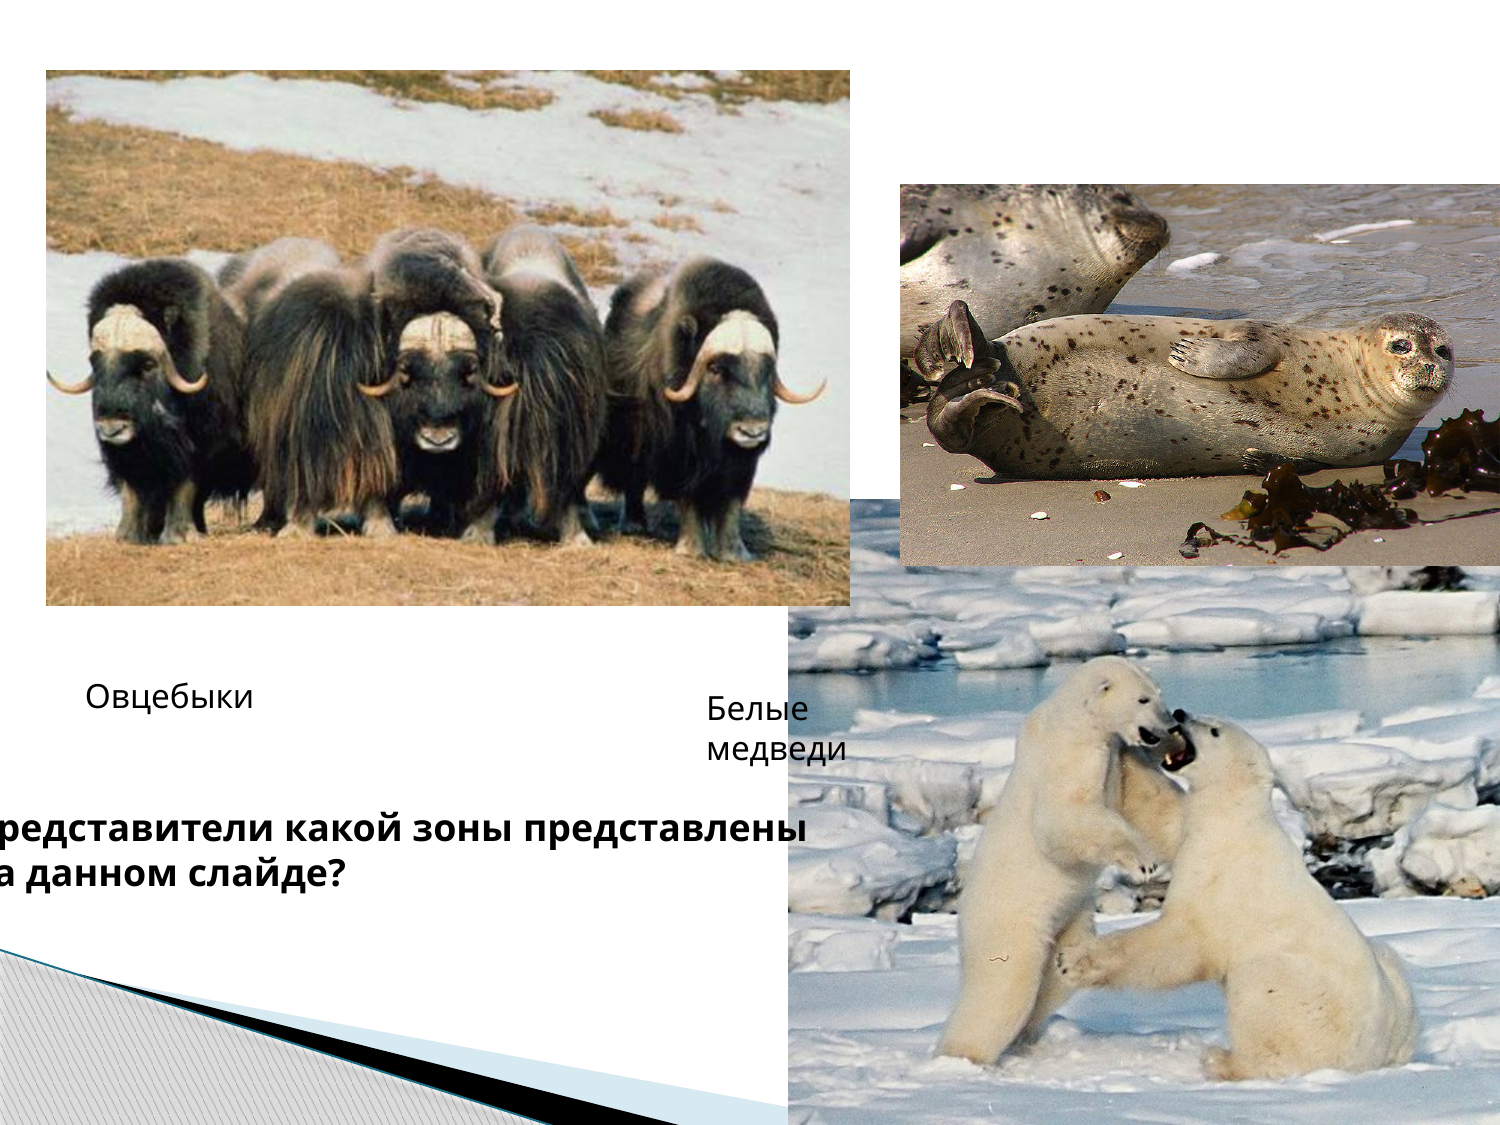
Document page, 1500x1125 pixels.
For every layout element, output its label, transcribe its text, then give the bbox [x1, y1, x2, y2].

text_box Овцебыки [70, 667, 283, 723]
text_box Представители какой зоны представлены на данном слайде? [0, 796, 781, 902]
text_box Белые медведи [691, 679, 781, 775]
picture [46, 70, 1500, 1125]
